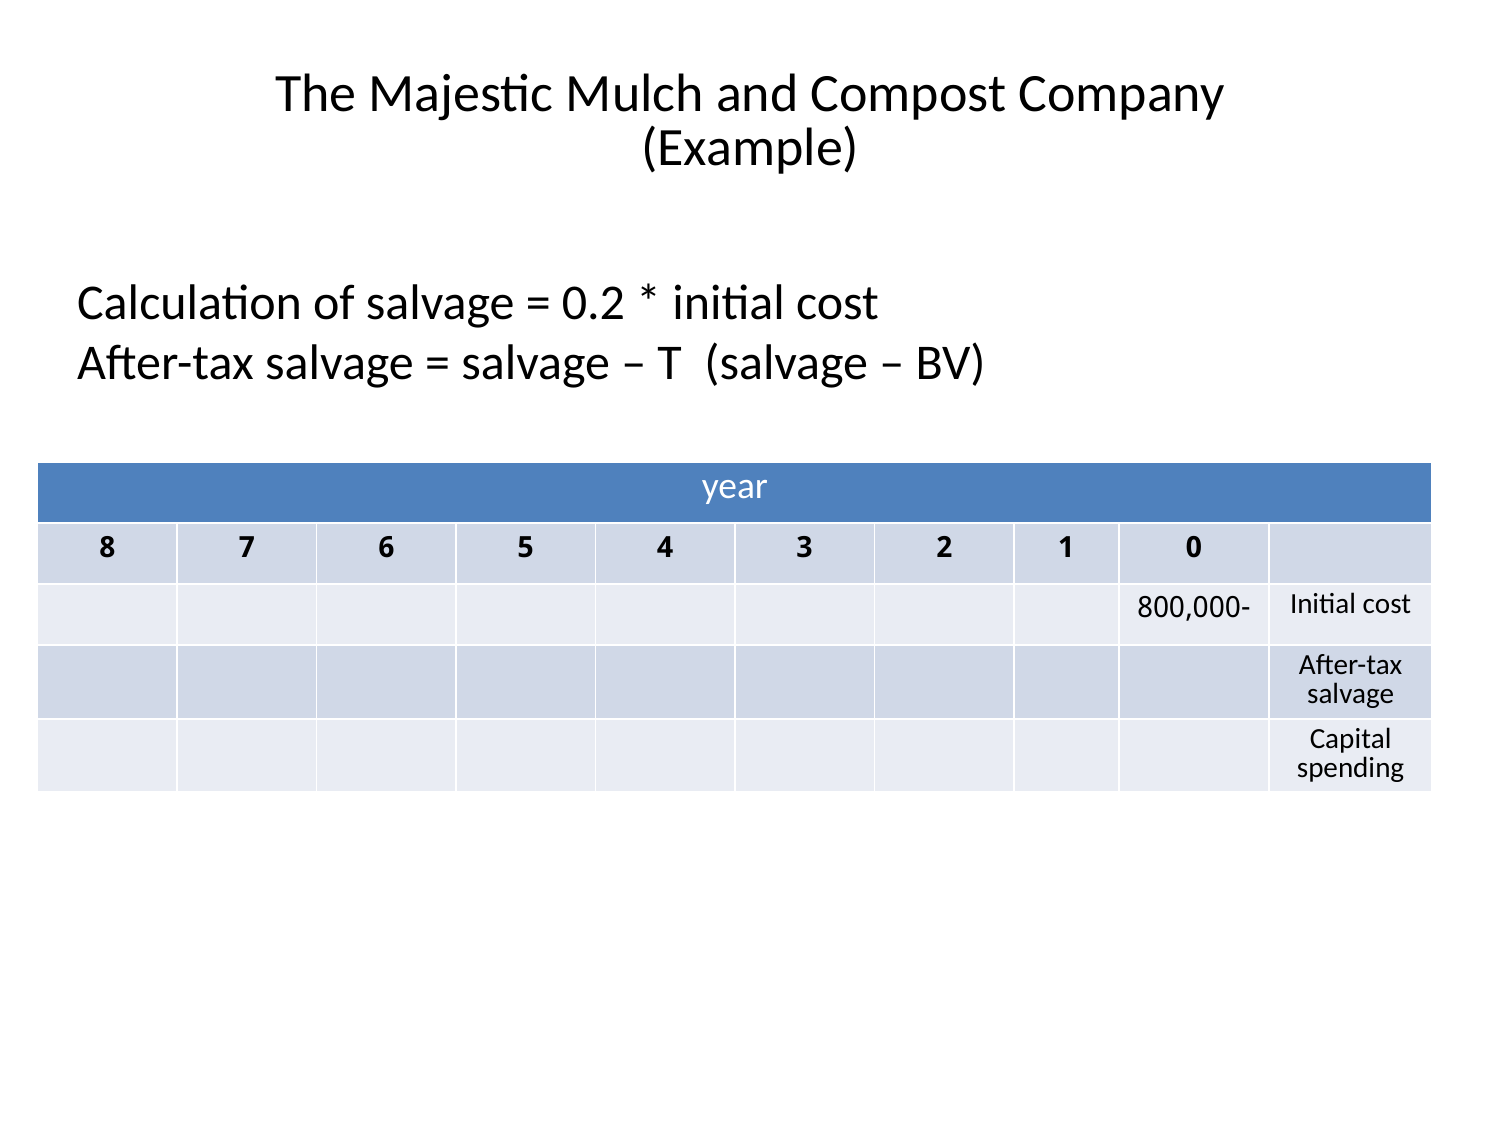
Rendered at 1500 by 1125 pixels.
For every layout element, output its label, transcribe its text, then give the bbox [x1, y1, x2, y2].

table_cell [1015, 720, 1118, 791]
table_cell [596, 720, 734, 791]
table_cell [38, 720, 176, 791]
table_cell [1270, 524, 1431, 583]
table_cell 0 [1120, 524, 1268, 583]
table_cell [317, 646, 455, 718]
table_cell [317, 585, 455, 644]
table_cell [38, 585, 176, 644]
title The Majestic Mulch and Compost Company (Example) [50, 62, 1450, 187]
table_cell [457, 720, 595, 791]
table_header year [38, 463, 1431, 522]
table_cell -800,000 [1120, 585, 1268, 644]
table_cell After-tax salvage [1270, 646, 1431, 718]
table_cell [875, 585, 1013, 644]
table_cell [1015, 585, 1118, 644]
table_cell 3 [736, 524, 874, 583]
table_cell [736, 585, 874, 644]
table_cell [38, 646, 176, 718]
table_cell [736, 720, 874, 791]
table_cell [178, 646, 316, 718]
table_cell 5 [457, 524, 595, 583]
table_cell [875, 646, 1013, 718]
table_cell 6 [317, 524, 455, 583]
table_cell [875, 720, 1013, 791]
table_cell 8 [38, 524, 176, 583]
table_cell Initial cost [1270, 585, 1431, 644]
table_cell [457, 585, 595, 644]
table_cell 7 [178, 524, 316, 583]
table_cell [317, 720, 455, 791]
table_cell [736, 646, 874, 718]
table_cell 2 [875, 524, 1013, 583]
table_cell 1 [1015, 524, 1118, 583]
table_cell [1120, 646, 1268, 718]
table_cell [596, 585, 734, 644]
table_cell [178, 585, 316, 644]
table_cell Capital spending [1270, 720, 1431, 791]
text_box Calculation of salvage = 0.2 * initial cost After-tax salvage = salvage – T (salvage – BV) [62, 262, 1425, 398]
table_cell [596, 646, 734, 718]
table_cell [178, 720, 316, 791]
table_cell 4 [596, 524, 734, 583]
table_cell [457, 646, 595, 718]
table_cell [1120, 720, 1268, 791]
table_cell [1015, 646, 1118, 718]
